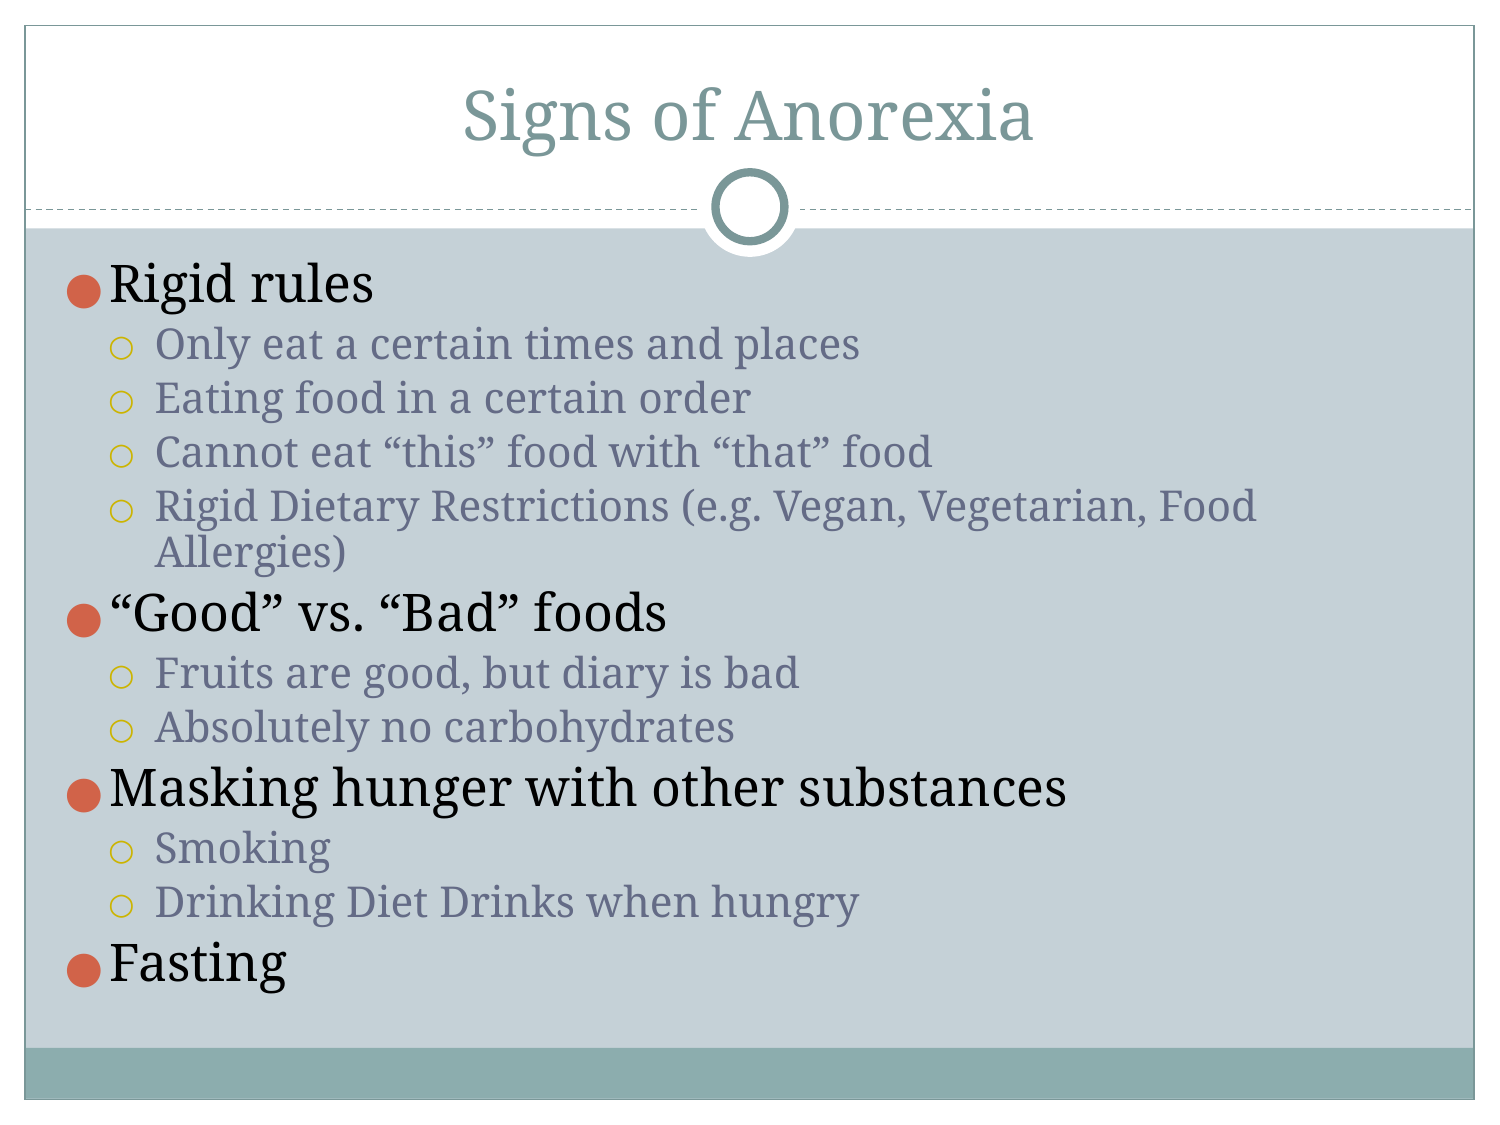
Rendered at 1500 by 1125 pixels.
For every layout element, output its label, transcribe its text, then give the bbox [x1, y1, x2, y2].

list Rigid rules Only eat a certain times and places Eating food in a certain order Cannot eat “this” food with “that” food Rigid Dietary Restrictions (e.g. Vegan, Vegetarian, Food Allergies) “Good” vs. “Bad” foods Fruits are good, but diary is bad Absolutely no carbohydrates Masking hunger with other substances Smoking Drinking Diet Drinks when hungry Fasting [49, 250, 1445, 1049]
title Signs of Anorexia [49, 37, 1450, 162]
